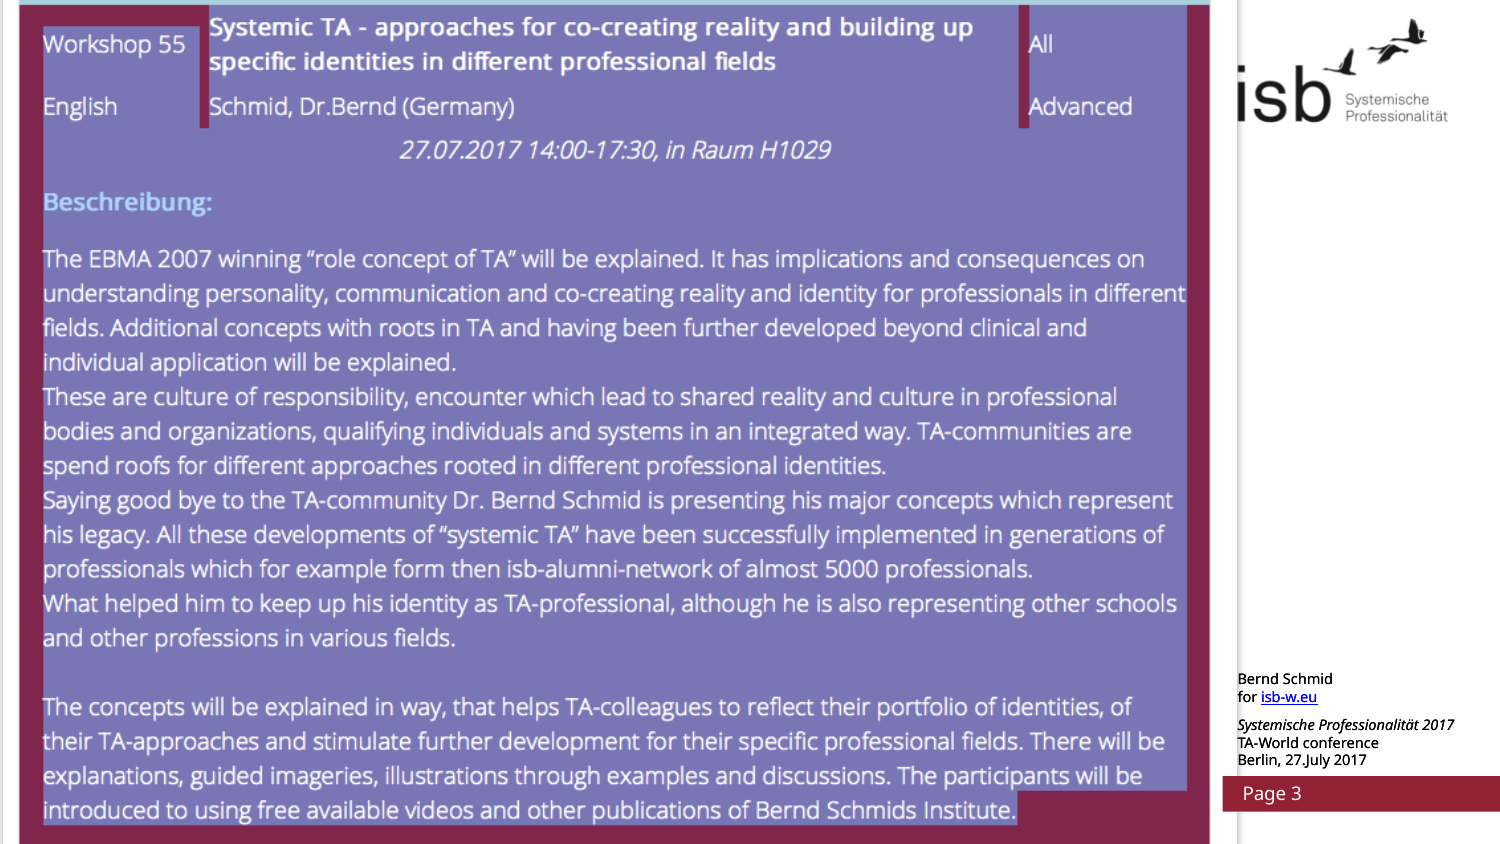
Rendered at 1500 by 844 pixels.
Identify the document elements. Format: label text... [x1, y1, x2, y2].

picture [1237, 14, 1461, 139]
slide_number Page 3 [1227, 776, 1500, 812]
picture [17, 0, 1223, 844]
text_box Bernd Schmid for isb-w.eu Systemische Professionalität 2017 TA-World conference Berlin, 27.July 2017 [1227, 543, 1500, 776]
